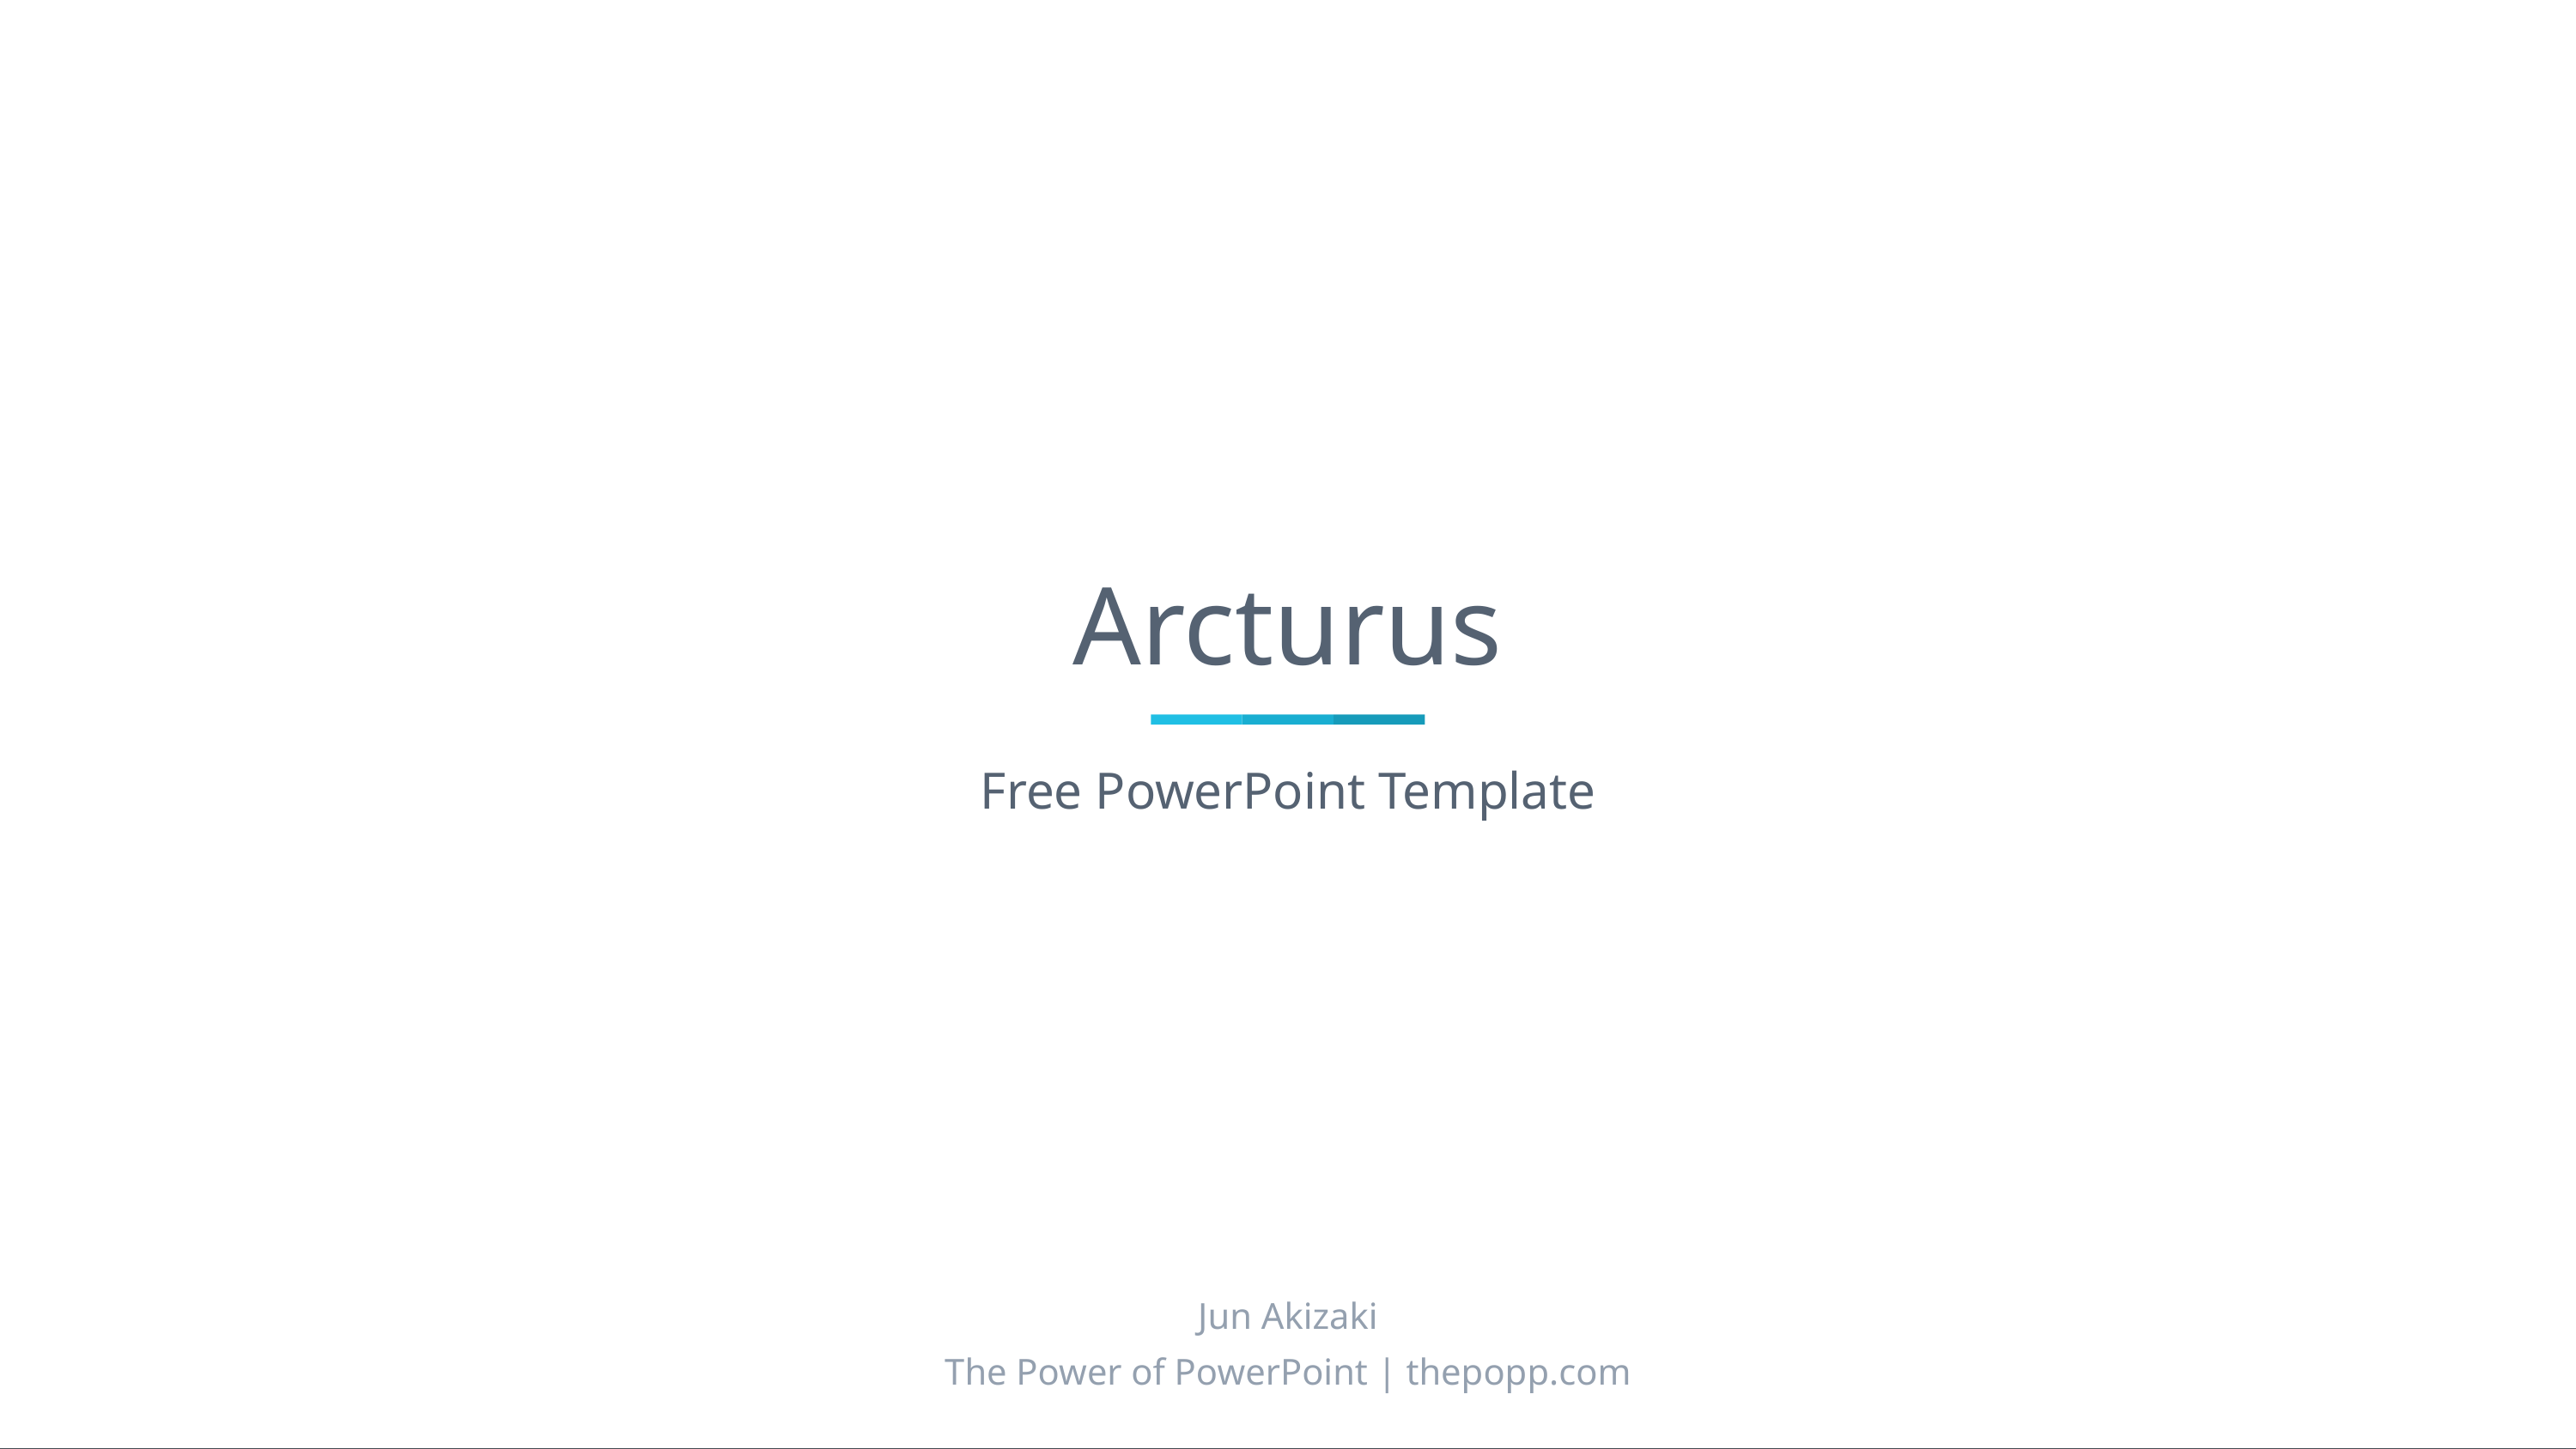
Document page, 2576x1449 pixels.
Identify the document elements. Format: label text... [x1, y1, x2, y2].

list Jun Akizaki The Power of PowerPoint | thepopp.com [451, 1166, 2125, 1399]
list Free PowerPoint Template [451, 753, 2125, 858]
title Arcturus [67, 513, 2509, 694]
